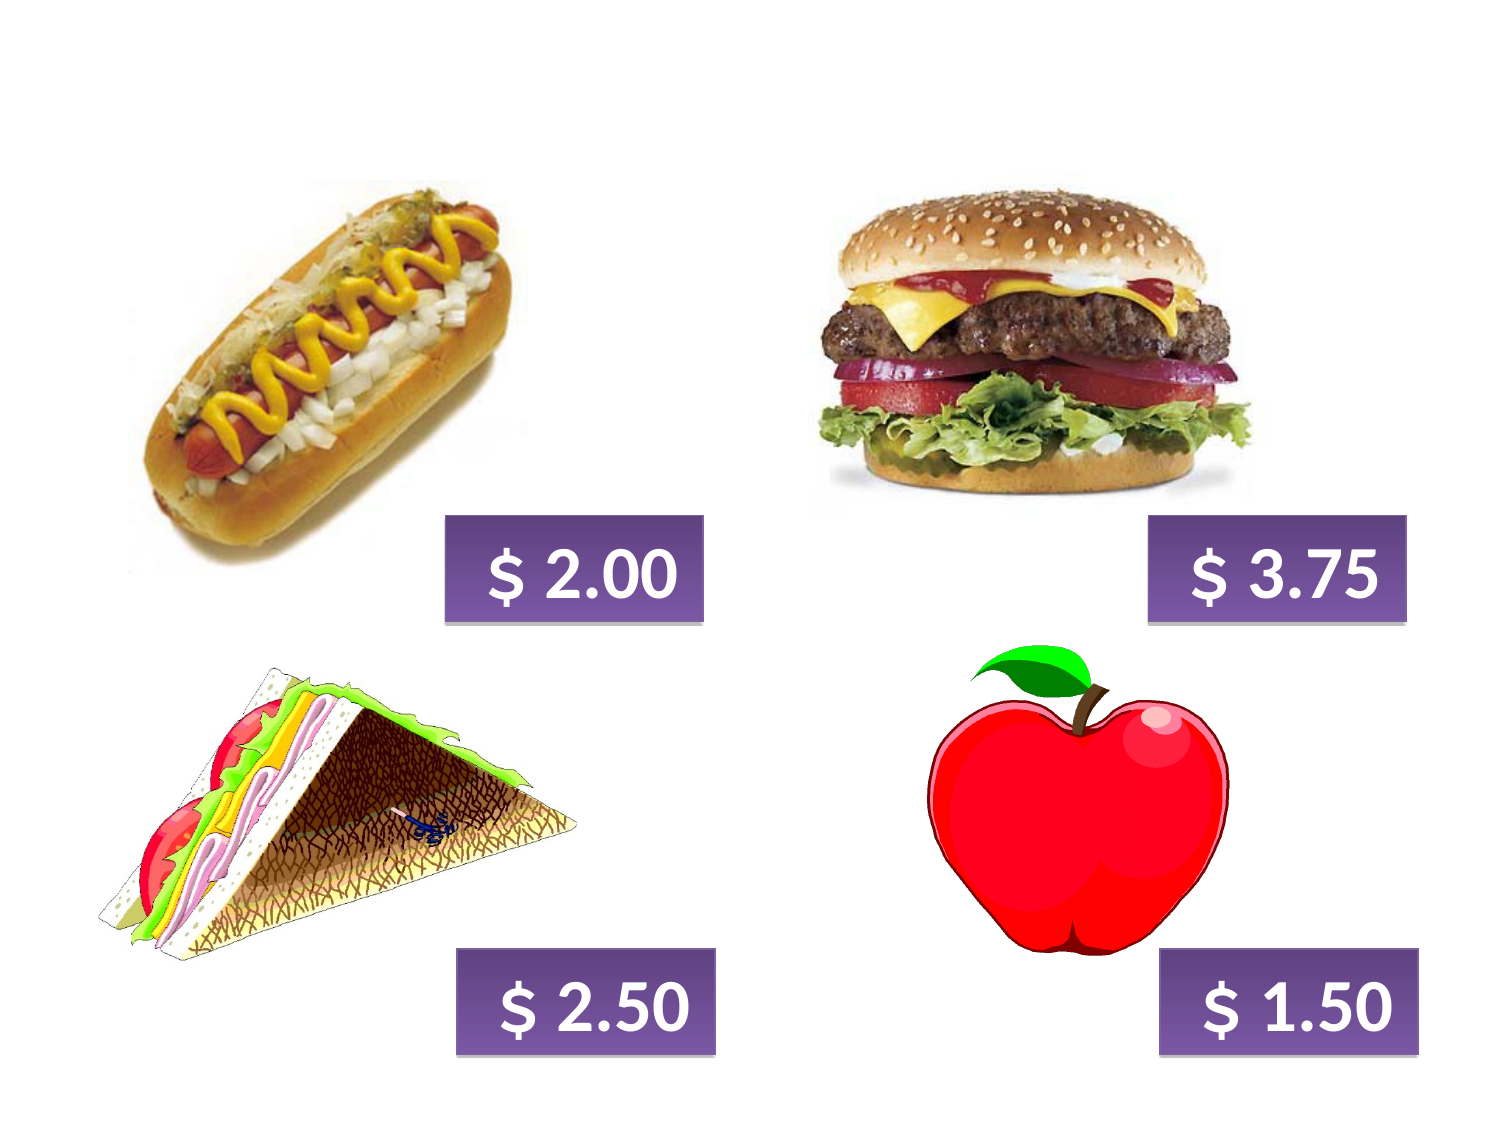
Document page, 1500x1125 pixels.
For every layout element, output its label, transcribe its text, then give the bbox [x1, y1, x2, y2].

picture [808, 172, 1266, 516]
text_box ﹩2.50 [456, 949, 715, 1055]
text_box ﹩1.50 [1160, 949, 1418, 1055]
picture [128, 179, 528, 575]
text_box ﹩3.75 [1148, 515, 1407, 621]
picture [925, 644, 1231, 959]
text_box ﹩2.00 [445, 515, 704, 621]
picture [70, 667, 577, 987]
